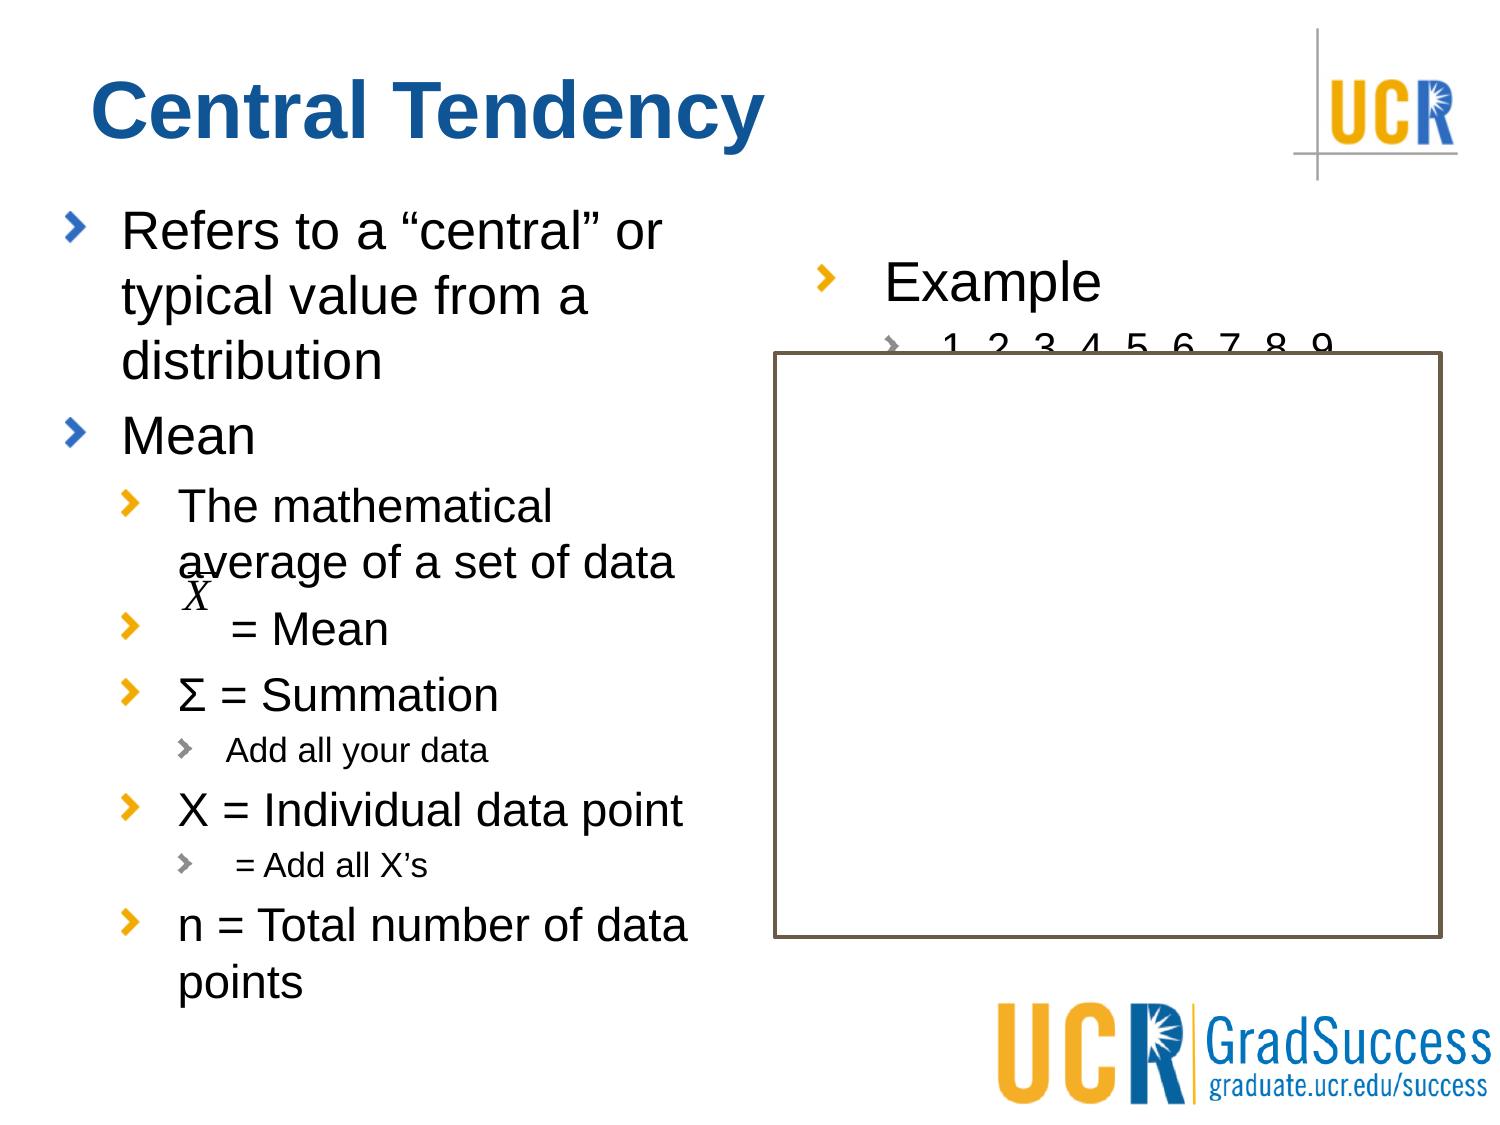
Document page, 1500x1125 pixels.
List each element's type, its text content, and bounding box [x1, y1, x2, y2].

picture [121, 908, 143, 937]
picture [65, 417, 90, 449]
picture [121, 678, 143, 707]
text_box [773, 351, 1443, 939]
picture [121, 489, 143, 518]
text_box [172, 562, 226, 619]
title Central Tendency [75, 37, 1300, 163]
picture [65, 211, 90, 244]
picture [177, 853, 194, 874]
picture [177, 738, 194, 759]
picture [121, 793, 143, 822]
picture [1282, 0, 1500, 196]
list Example 1, 2, 3, 4, 5, 6, 7, 8, 9 [735, 237, 1450, 988]
picture [884, 335, 901, 351]
picture [121, 612, 143, 641]
list Refers to a “central” or typical value from a distribution Mean The mathematical average of a set of data = Mean Σ = Summation Add all your data X = Individual data point = Add all X’s n = Total number of data points [50, 187, 738, 1023]
picture [817, 264, 839, 293]
